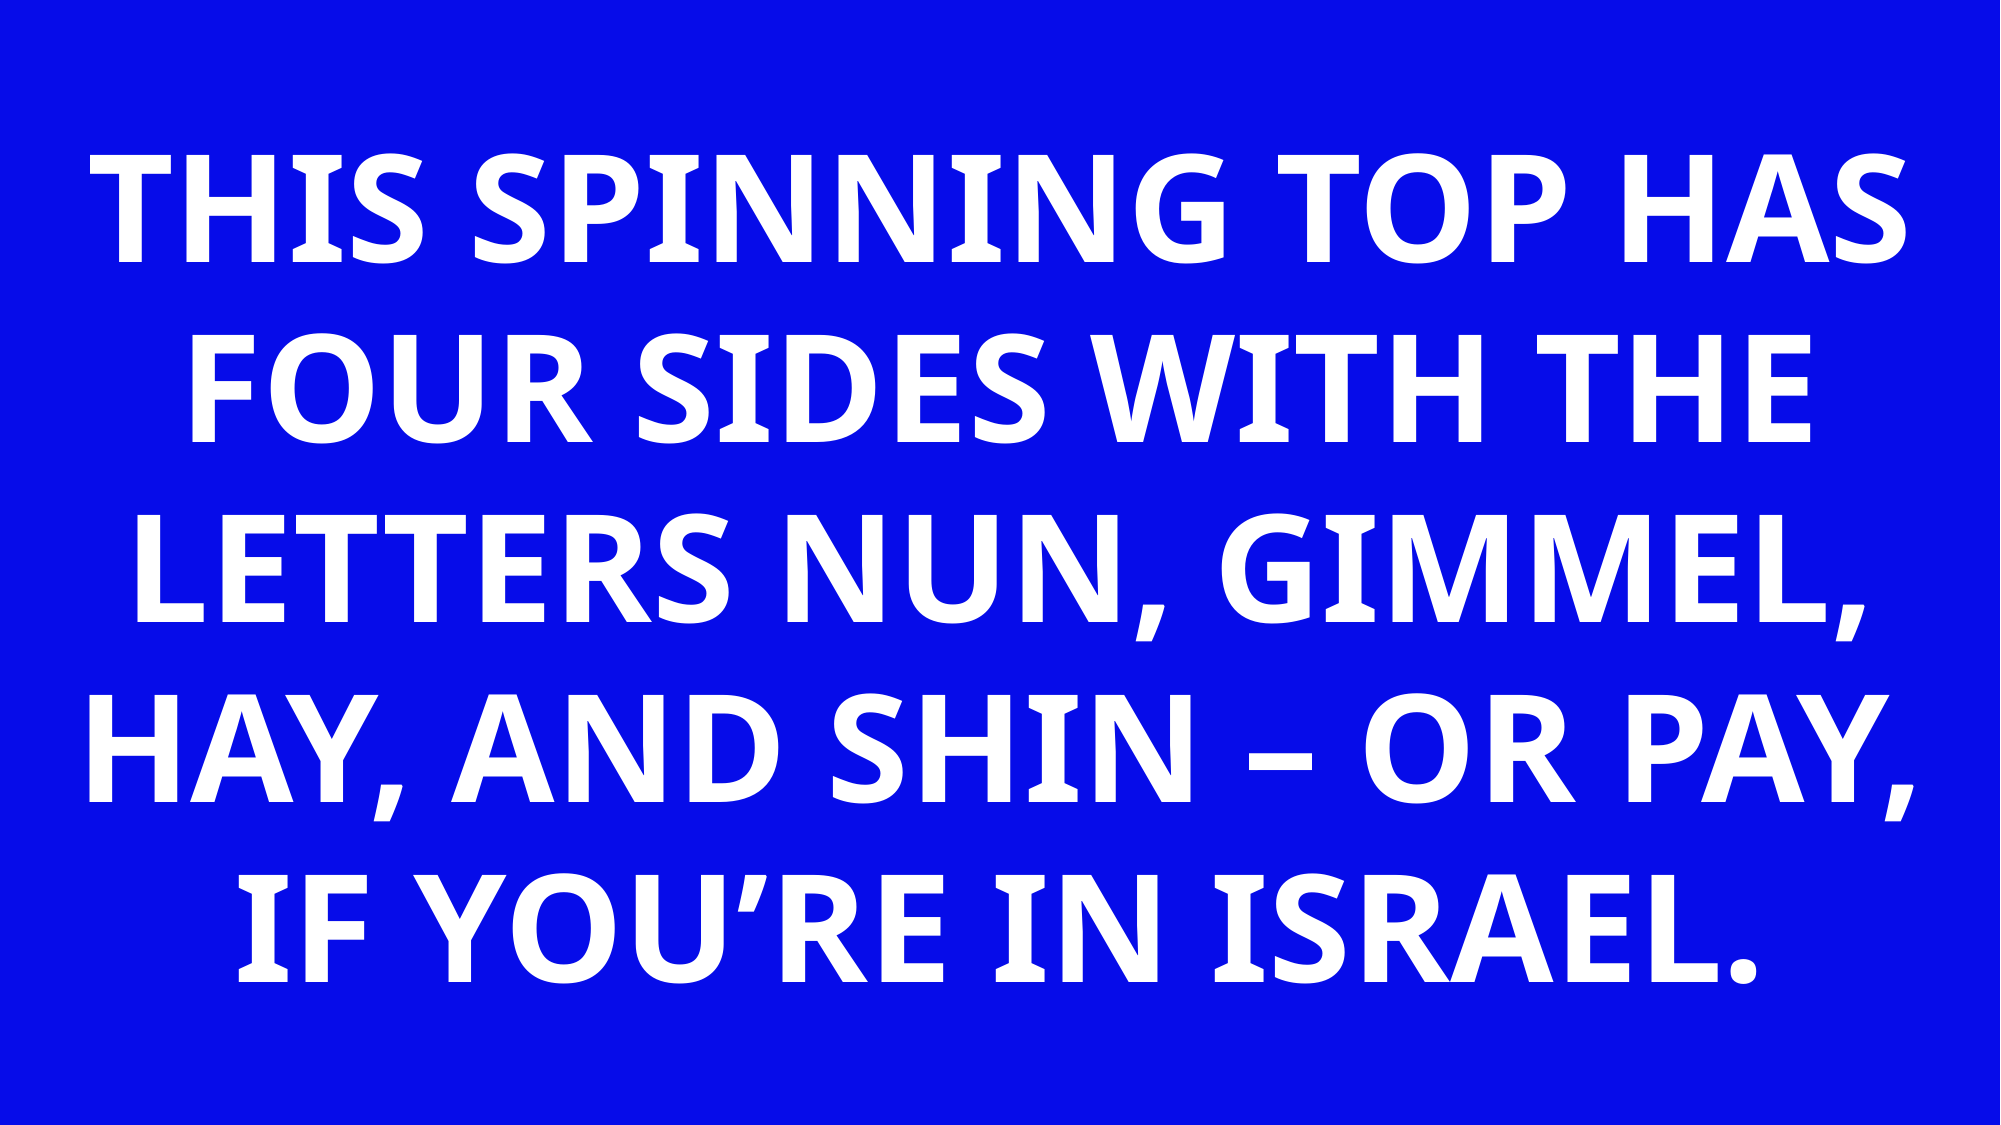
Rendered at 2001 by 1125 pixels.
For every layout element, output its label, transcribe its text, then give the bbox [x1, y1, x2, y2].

text_box THIS SPINNING TOP HAS FOUR SIDES WITH THE LETTERS NUN, GIMMEL, HAY, AND SHIN – OR PAY, IF YOU’RE IN ISRAEL. [0, 0, 2000, 1125]
